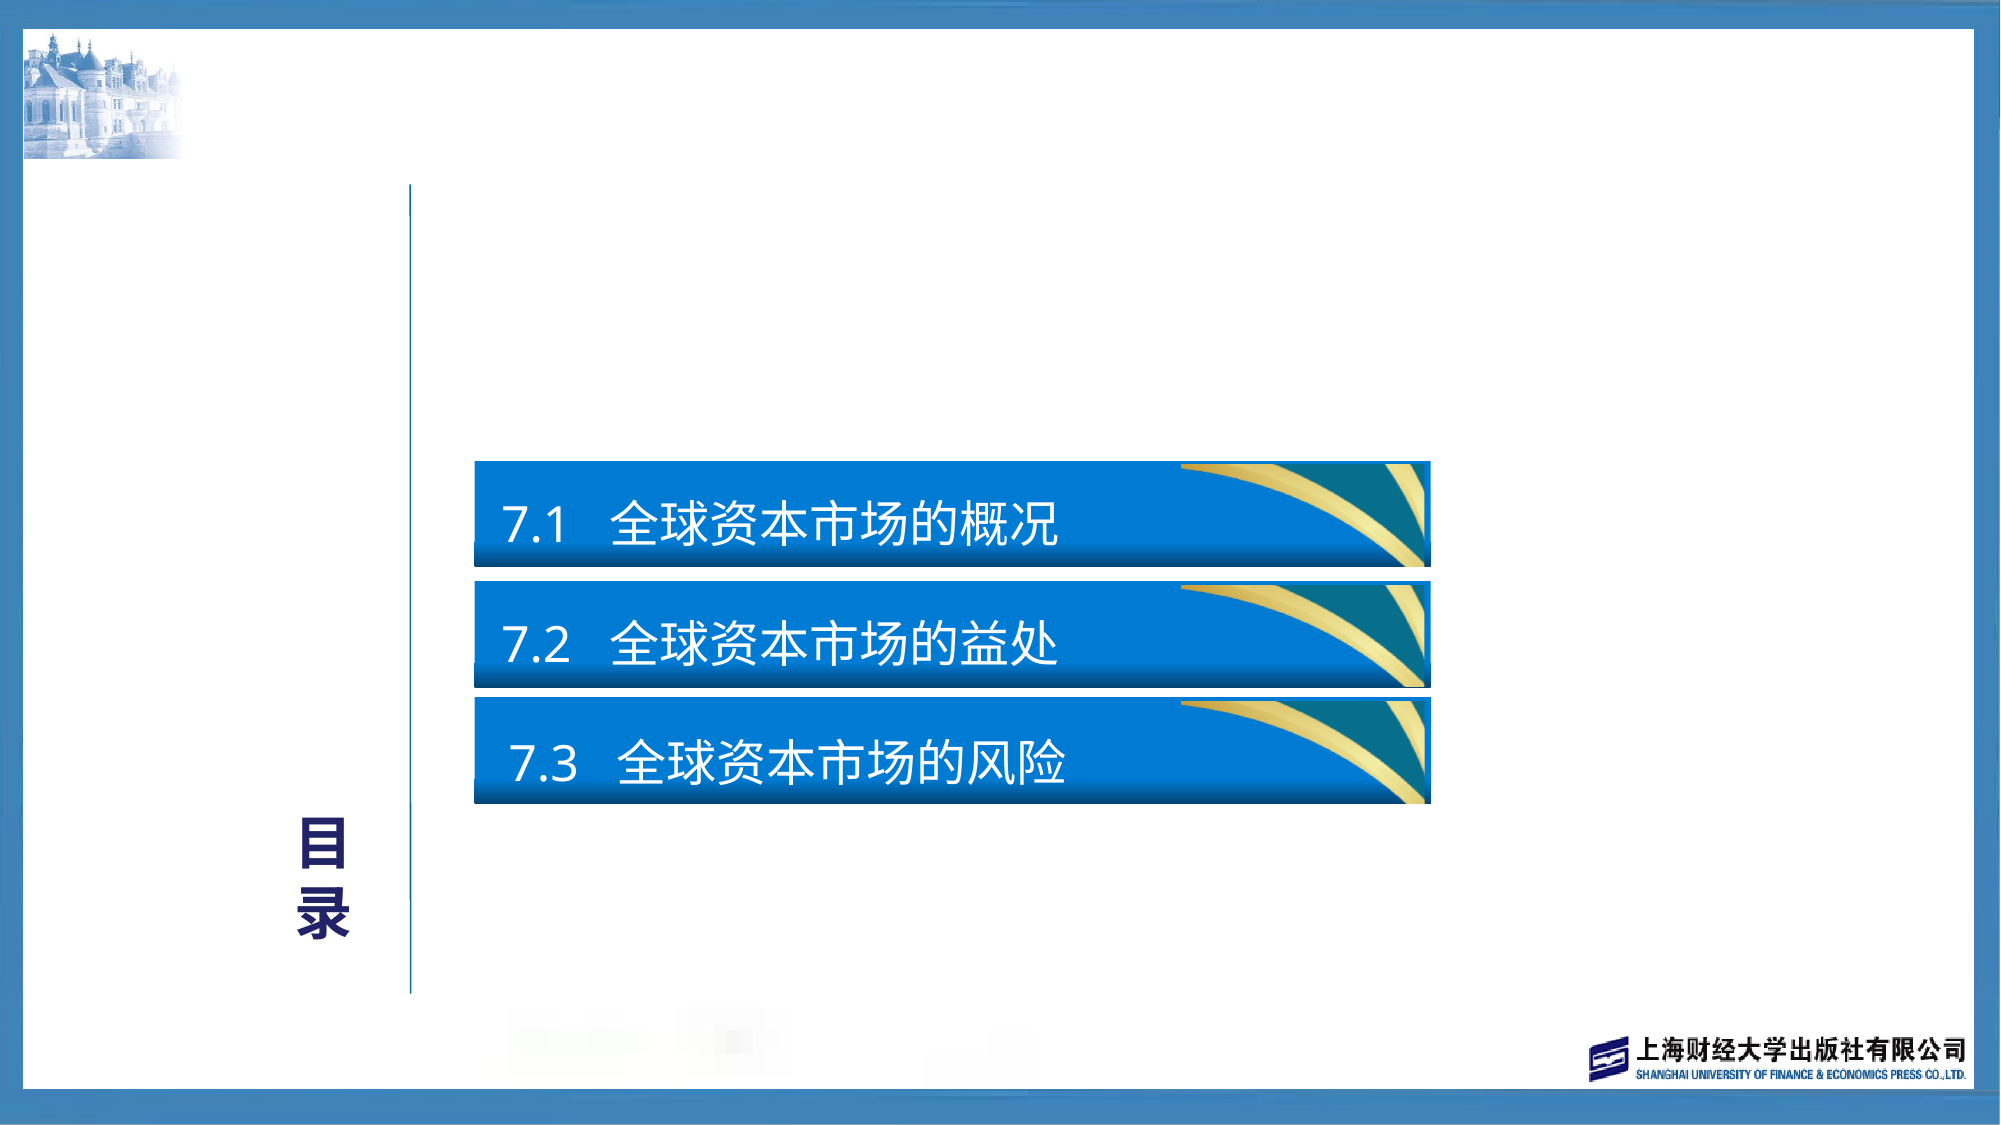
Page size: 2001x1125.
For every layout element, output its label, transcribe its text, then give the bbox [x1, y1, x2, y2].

text_box 目录 [280, 798, 363, 954]
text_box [437, 461, 1431, 804]
picture [0, 0, 2001, 1125]
